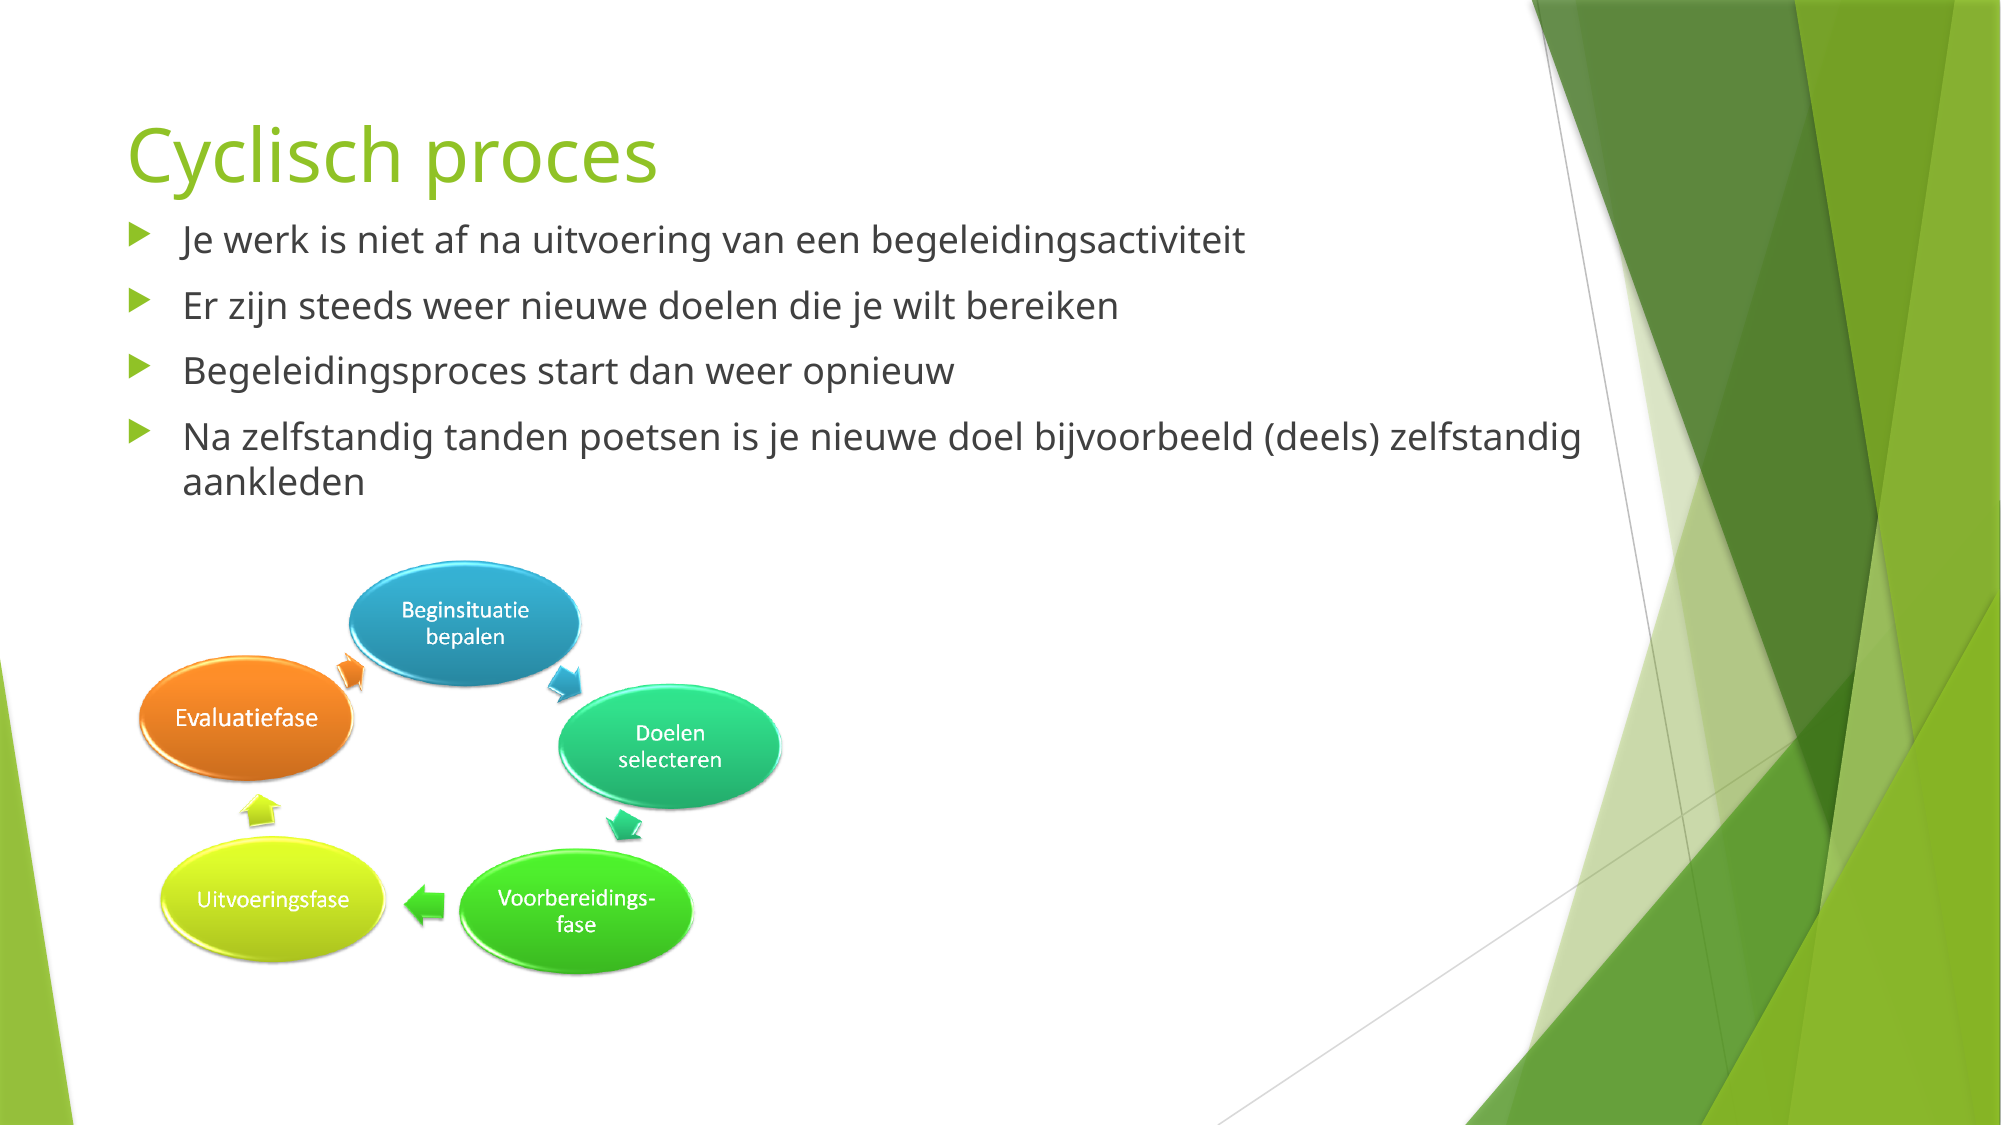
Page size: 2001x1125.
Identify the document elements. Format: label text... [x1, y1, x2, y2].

title Cyclisch proces [111, 99, 1522, 208]
picture [110, 522, 805, 1001]
list Je werk is niet af na uitvoering van een begeleidingsactiviteit Er zijn steeds weer nieuwe doelen die je wilt bereiken Begeleidingsproces start dan weer opnieuw Na zelfstandig tanden poetsen is je nieuwe doel bijvoorbeeld (deels) zelfstandig aankleden [111, 208, 1755, 845]
